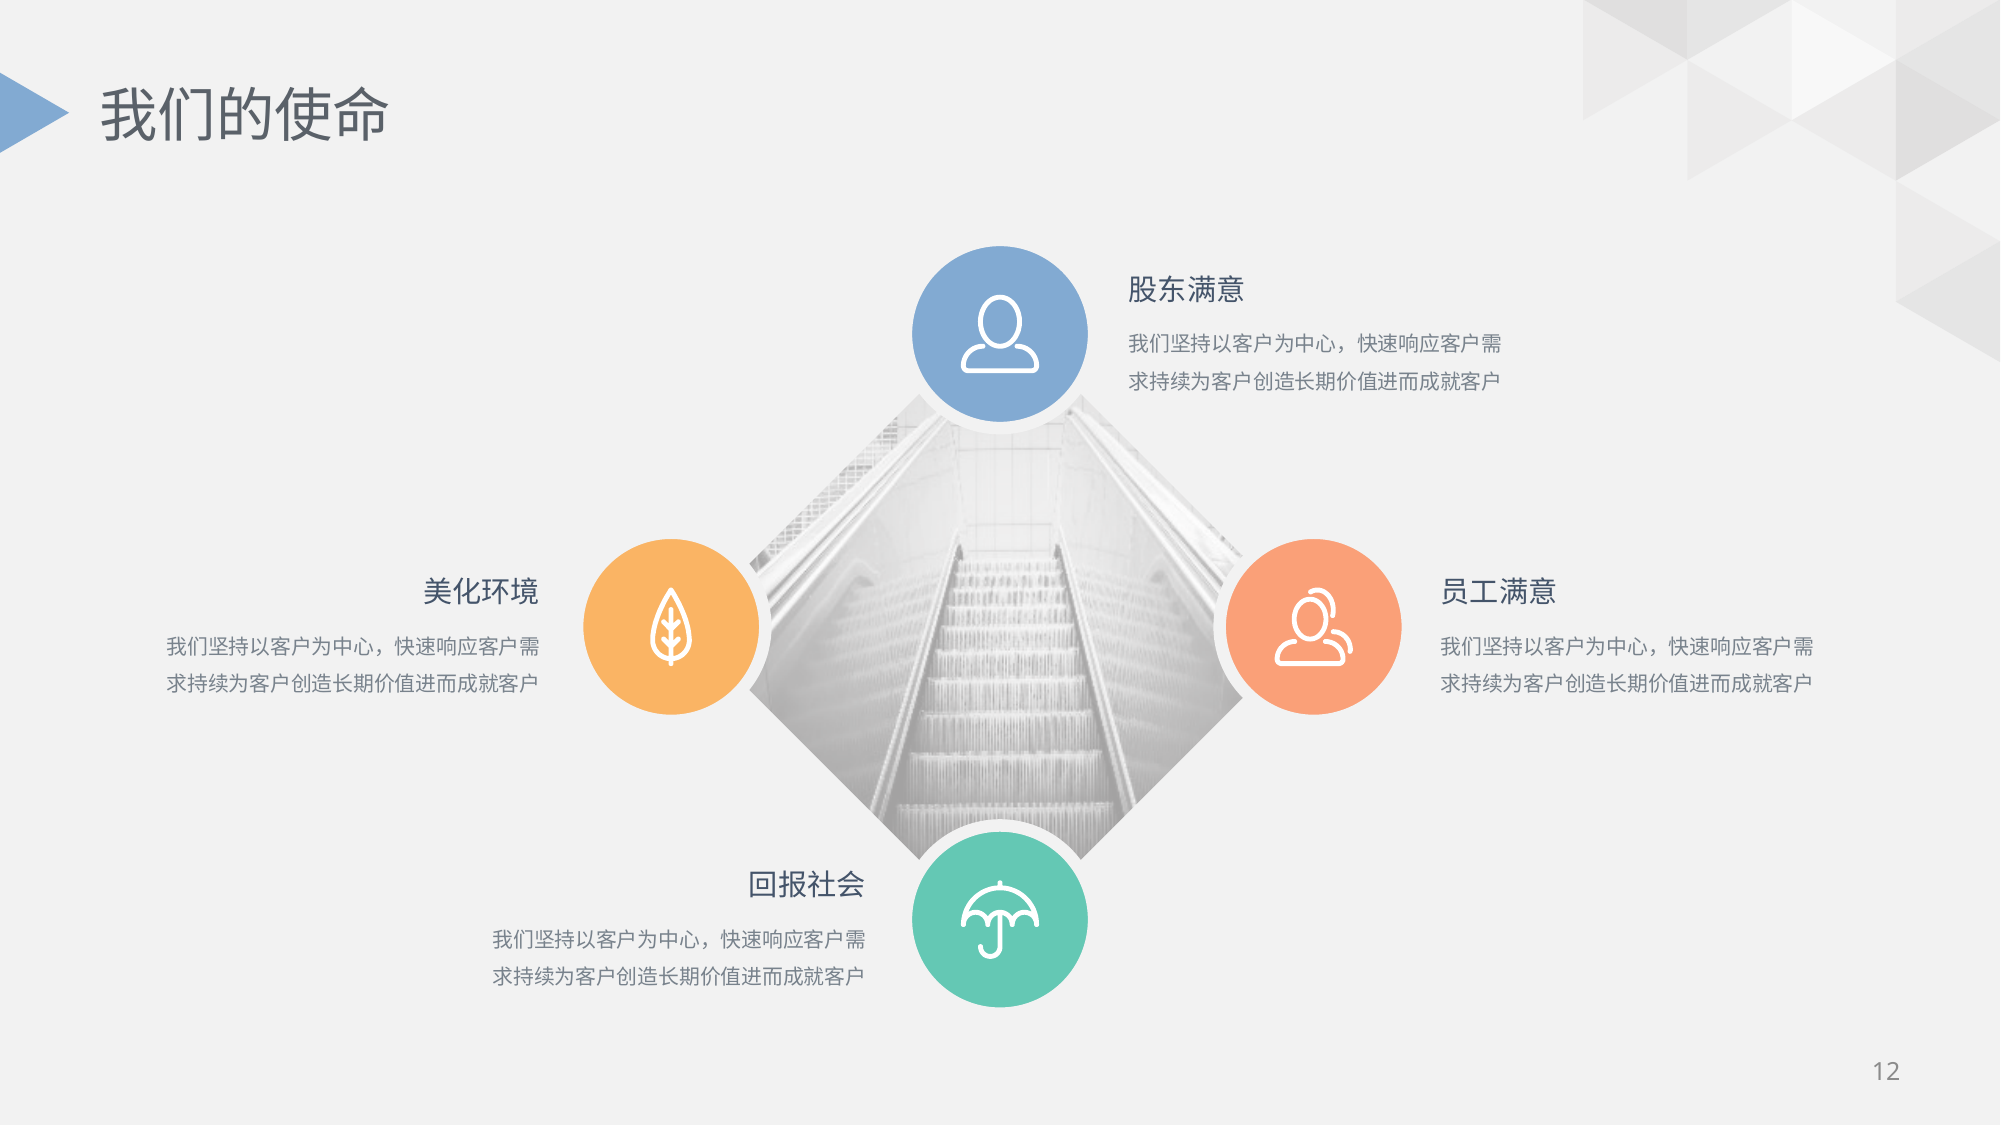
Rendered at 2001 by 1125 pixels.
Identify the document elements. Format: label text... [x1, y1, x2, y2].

slide_number 12 [1837, 1042, 1916, 1103]
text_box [905, 825, 1095, 1014]
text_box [577, 532, 766, 721]
text_box 员工满意 我们坚持以客户为中心，快速响应客户需求持续为客户创造长期价值进而成就客户 [1425, 548, 1846, 704]
text_box 回报社会 我们坚持以客户为中心，快速响应客户需求持续为客户创造长期价值进而成就客户 [461, 841, 881, 996]
text_box 美化环境 我们坚持以客户为中心，快速响应客户需求持续为客户创造长期价值进而成就客户 [135, 548, 555, 704]
text_box [766, 406, 1222, 848]
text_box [1219, 532, 1408, 721]
title 我们的使命 [84, 59, 1916, 166]
text_box 股东满意 我们坚持以客户为中心，快速响应客户需求持续为客户创造长期价值进而成就客户 [1113, 246, 1534, 401]
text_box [905, 239, 1095, 429]
